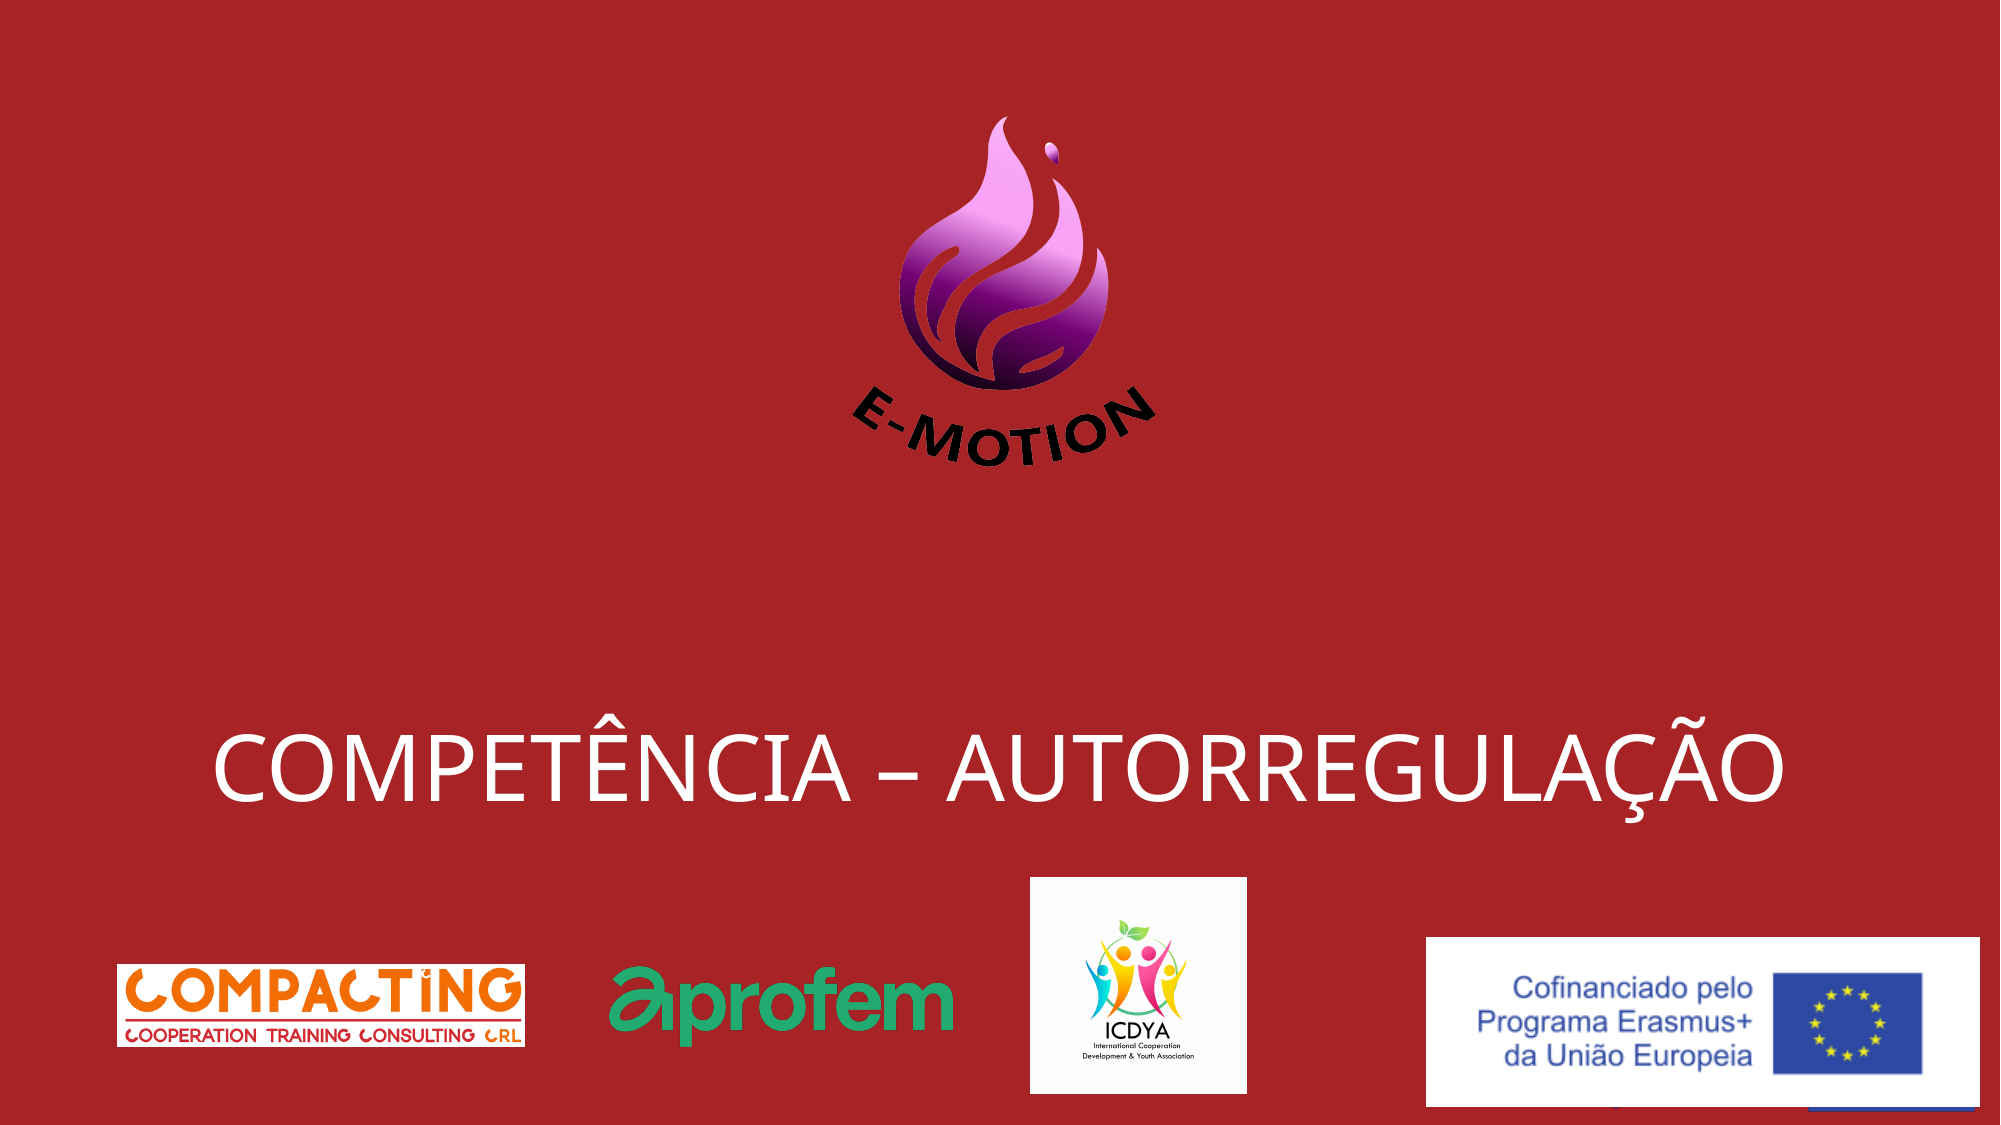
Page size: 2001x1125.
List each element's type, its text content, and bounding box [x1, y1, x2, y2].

picture [1396, 937, 1980, 1116]
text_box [608, 876, 1247, 1095]
picture [724, 34, 1276, 585]
title COMPETÊNCIA – AUTORREGULAÇÃO [0, 408, 2000, 830]
picture [117, 964, 525, 1047]
